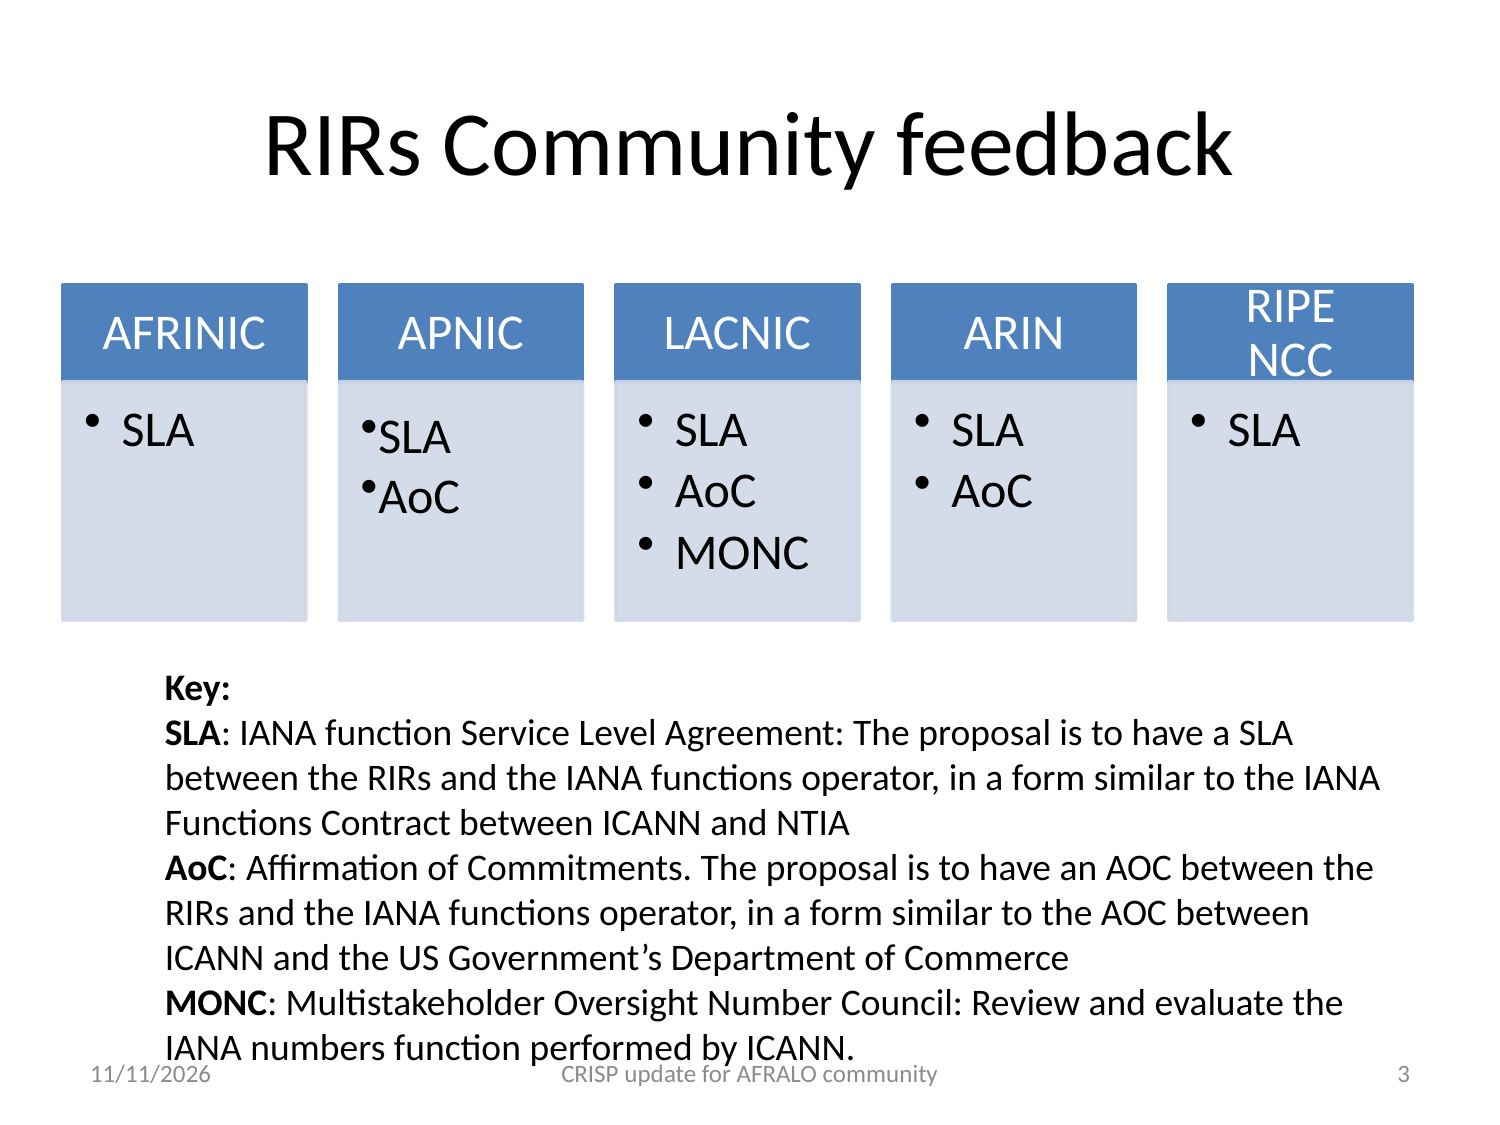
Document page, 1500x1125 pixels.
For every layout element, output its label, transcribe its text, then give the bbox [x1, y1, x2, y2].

title RIRs Community feedback [75, 45, 1425, 233]
footer CRISP update for AFRALO community [512, 1042, 988, 1103]
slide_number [75, 1042, 425, 1103]
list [62, 262, 1413, 643]
text_box Key: SLA: IANA function Service Level Agreement: The proposal is to have a SLA between the RIRs and the IANA functions operator, in a form similar to the IANA Functions Contract between ICANN and NTIA AoC: Affirmation of Commitments. The proposal is to have an AOC between the RIRs and the IANA functions operator, in a form similar to the AOC between ICANN and the US Government’s Department of Commerce MONC: Multistakeholder Oversight Number Council: Review and evaluate the IANA numbers function performed by ICANN. [150, 655, 1400, 1121]
slide_number 3 [1074, 1042, 1425, 1103]
